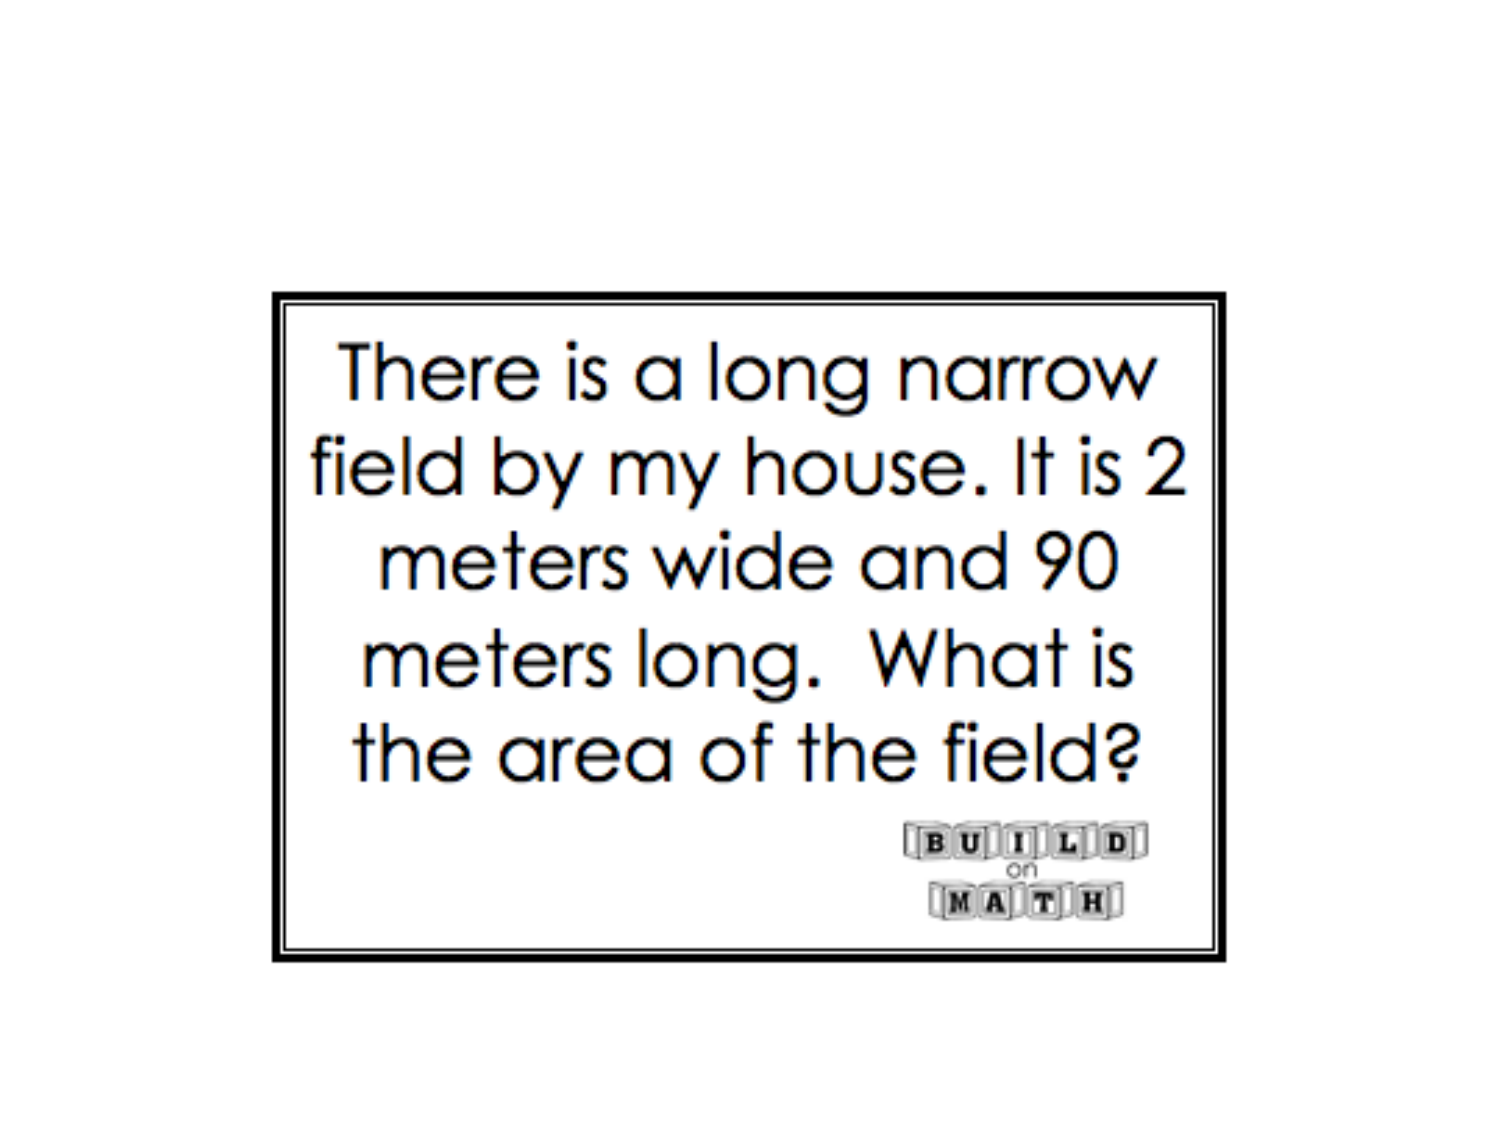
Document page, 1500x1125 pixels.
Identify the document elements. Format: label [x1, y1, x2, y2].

list [74, 262, 1426, 1006]
